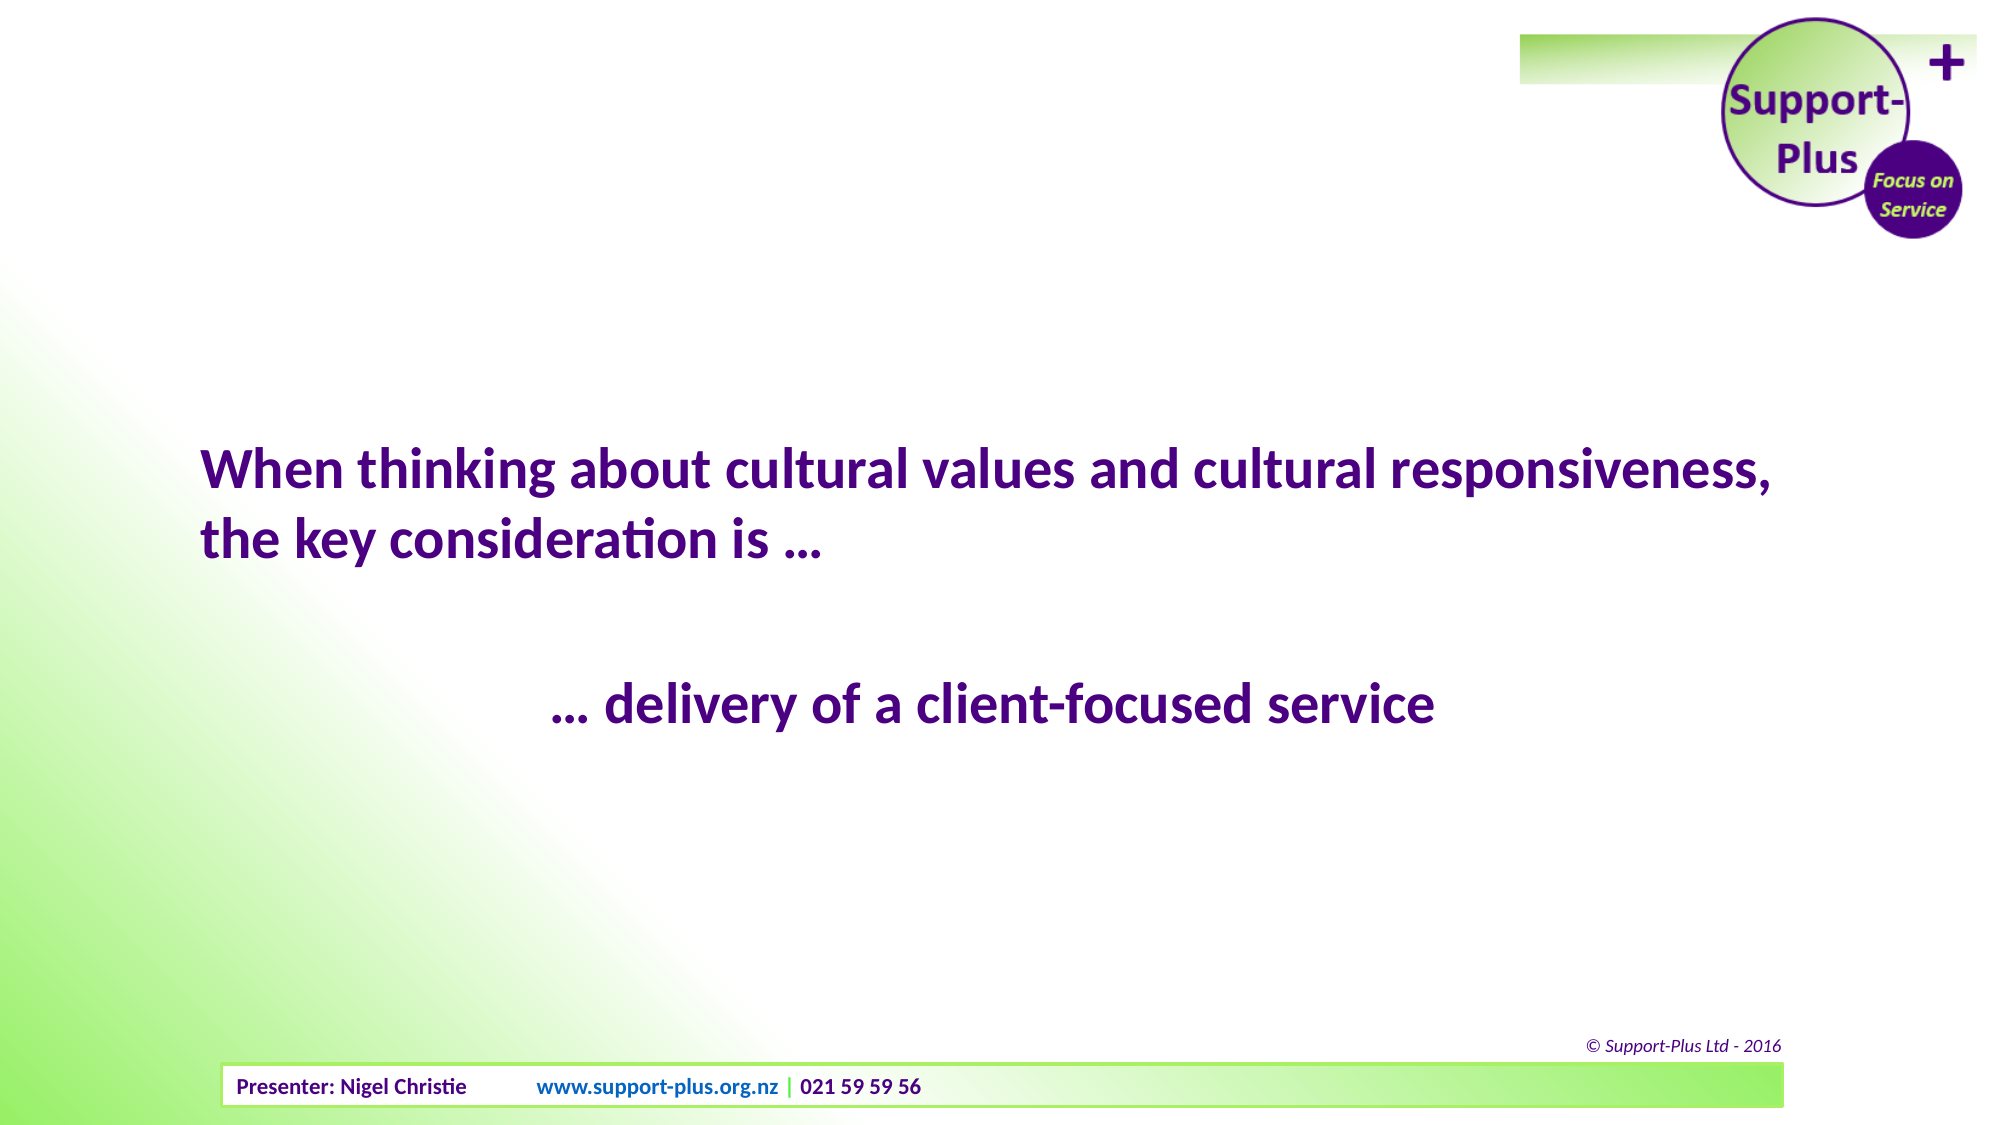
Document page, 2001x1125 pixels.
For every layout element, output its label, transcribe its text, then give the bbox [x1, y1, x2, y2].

text_box © Support-Plus Ltd - 2016 [1570, 1026, 1819, 1064]
text_box When thinking about cultural values and cultural responsiveness, the key consideration is … … delivery of a client-focused service [185, 422, 1802, 825]
text_box Presenter: Nigel Christie www.support-plus.org.nz | 021 59 59 56 [221, 1063, 1783, 1107]
picture [1514, 15, 1983, 246]
